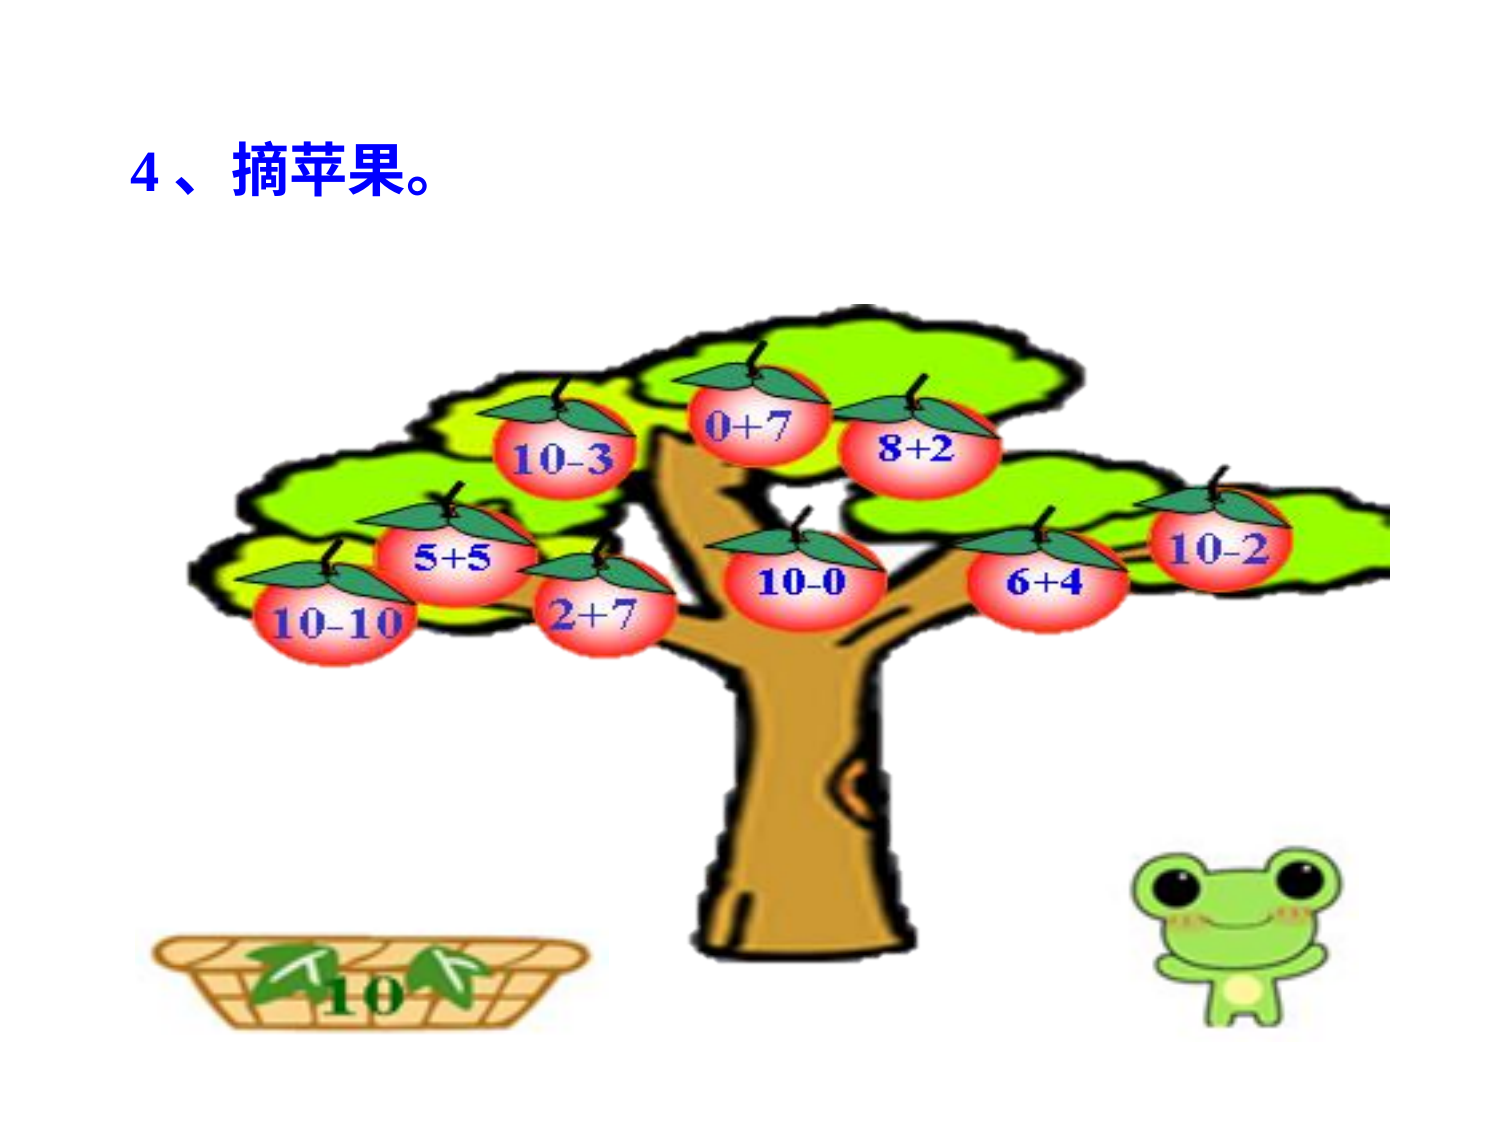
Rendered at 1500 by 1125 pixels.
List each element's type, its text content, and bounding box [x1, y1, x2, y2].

text_box 4、摘苹果。 [115, 125, 868, 211]
picture [109, 304, 1390, 1092]
